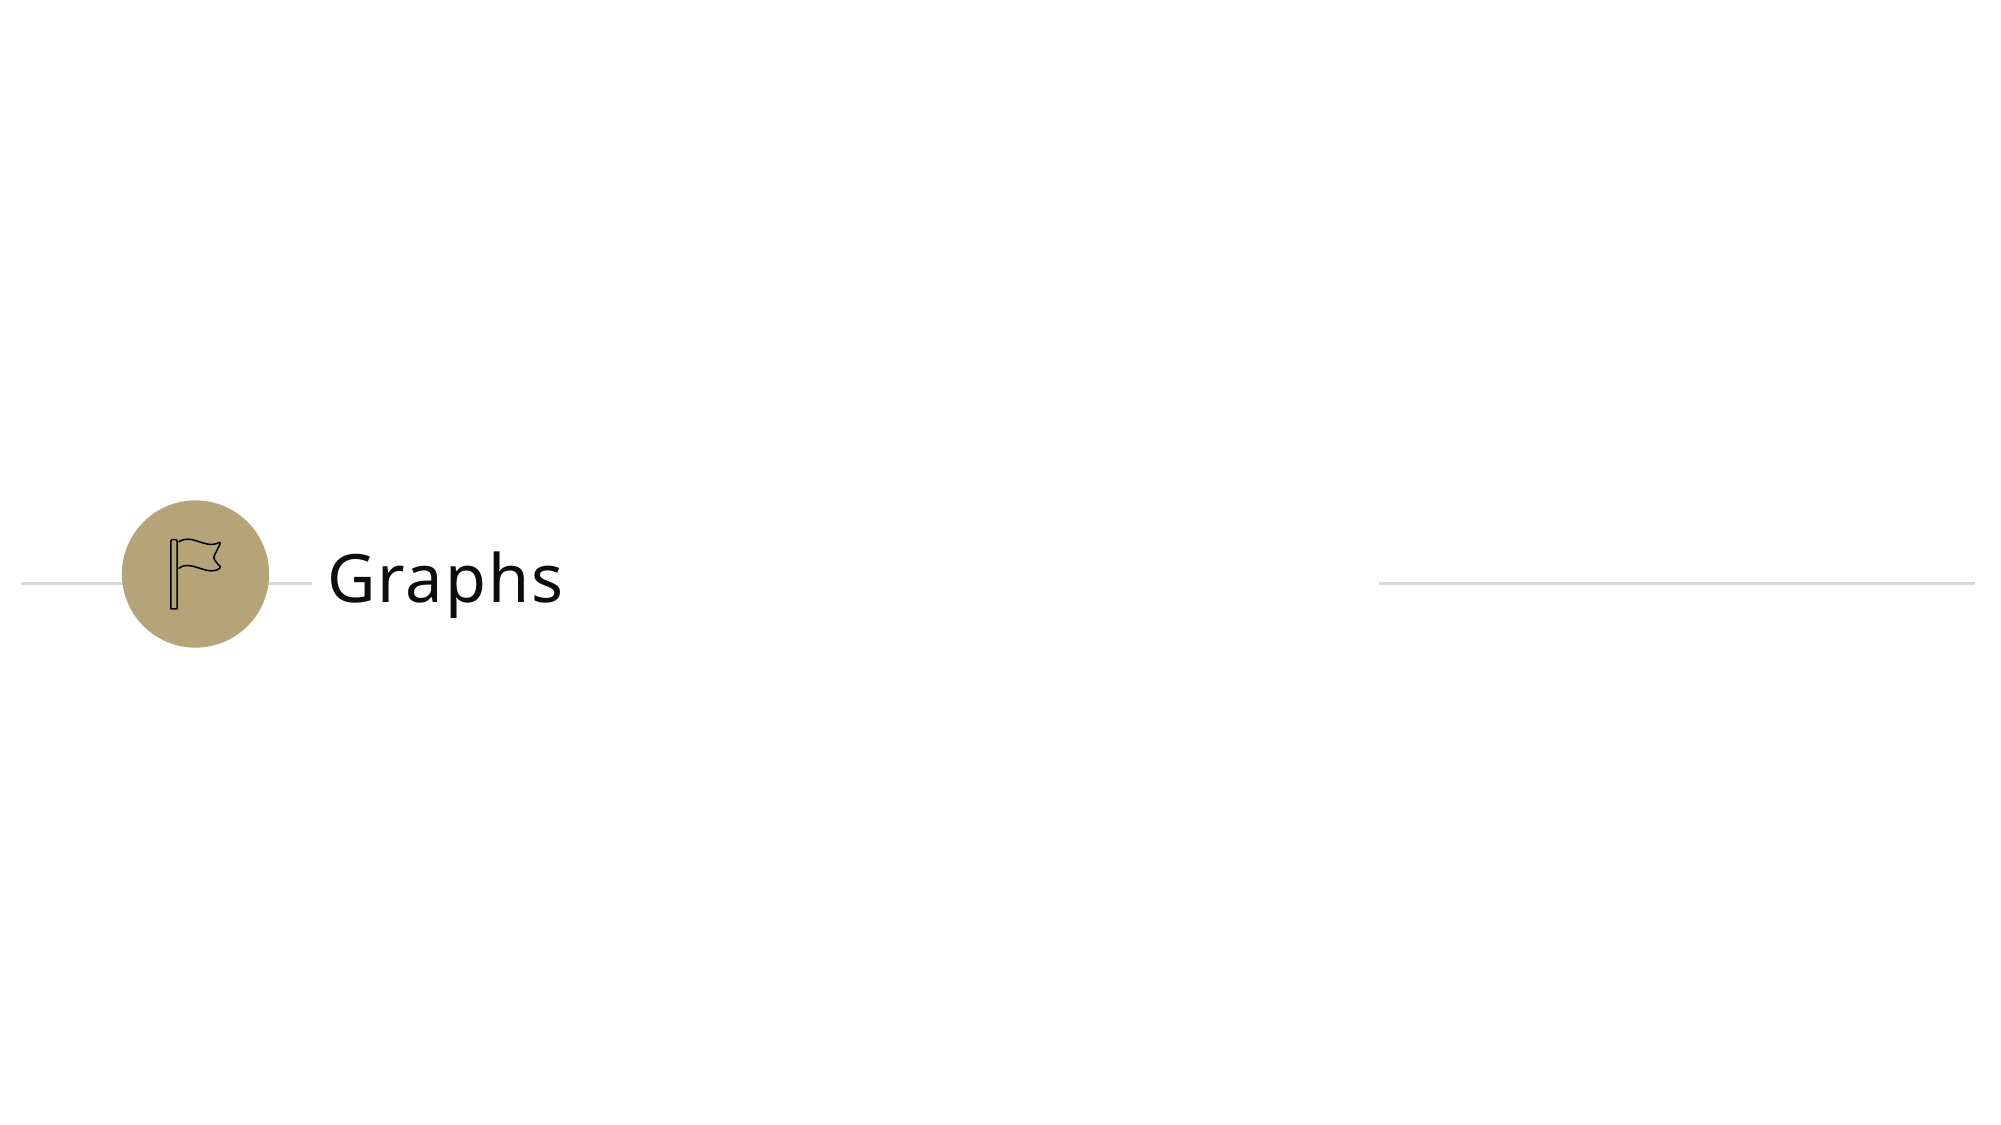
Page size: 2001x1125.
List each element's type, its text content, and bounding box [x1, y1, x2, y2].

title Graphs [312, 535, 1379, 633]
